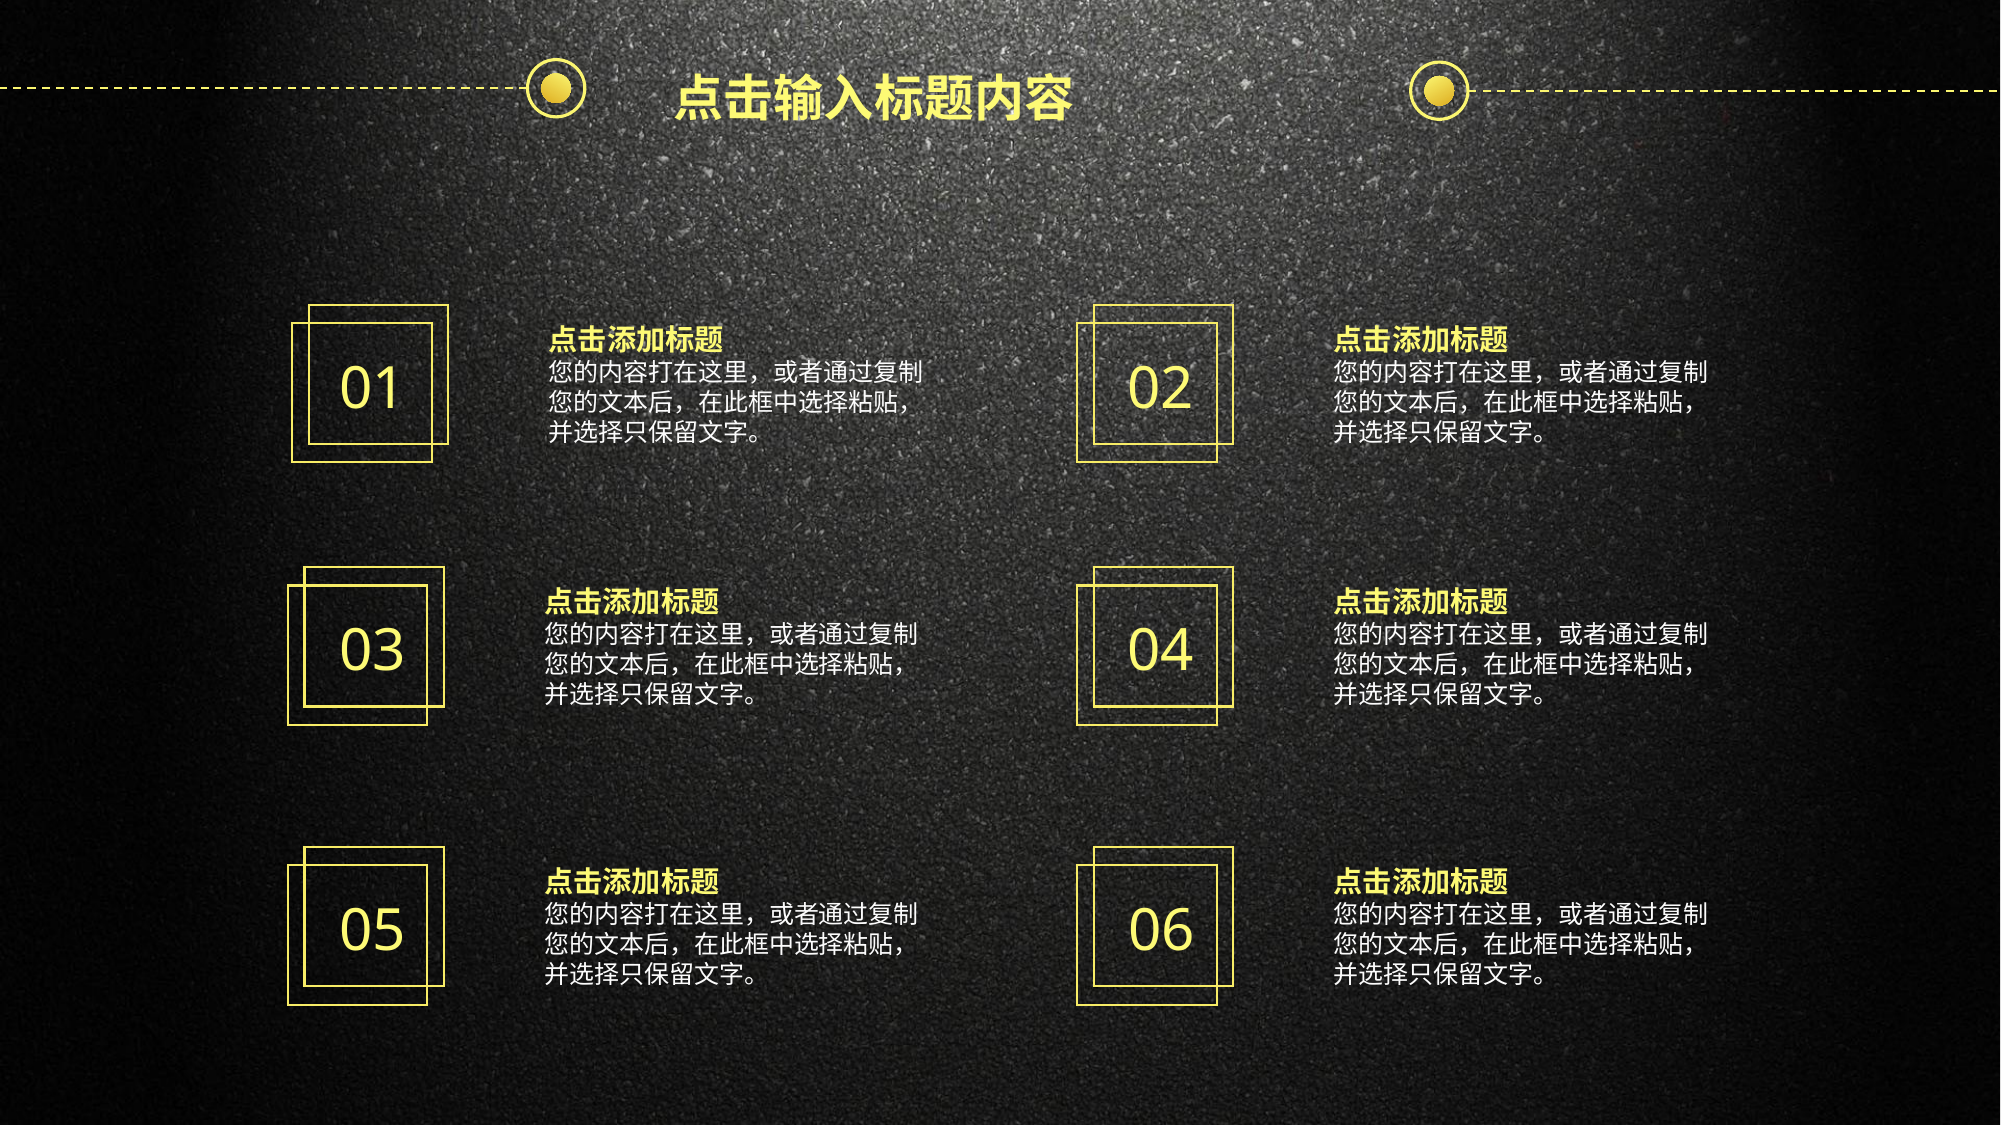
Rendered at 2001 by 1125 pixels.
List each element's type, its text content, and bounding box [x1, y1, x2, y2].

picture [0, 0, 2001, 1125]
text_box [1093, 304, 1234, 445]
text_box [1093, 846, 1234, 987]
text_box [308, 304, 449, 445]
text_box [1076, 584, 1218, 726]
text_box [1409, 61, 1470, 121]
text_box 05 [324, 884, 421, 970]
text_box 点击添加标题 您的内容打在这里，或者通过复制 您的文本后，在此框中选择粘贴， 并选择只保留文字。 [1318, 856, 1724, 1066]
text_box 点击添加标题 您的内容打在这里，或者通过复制 您的文本后，在此框中选择粘贴， 并选择只保留文字。 [529, 576, 935, 786]
text_box 04 [1112, 604, 1209, 690]
text_box 01 [324, 342, 421, 428]
text_box [526, 58, 586, 118]
text_box [1076, 322, 1218, 463]
text_box [287, 584, 428, 726]
text_box 点击添加标题 您的内容打在这里，或者通过复制 您的文本后，在此框中选择粘贴， 并选择只保留文字。 [533, 313, 939, 524]
text_box 点击添加标题 您的内容打在这里，或者通过复制 您的文本后，在此框中选择粘贴， 并选择只保留文字。 [529, 856, 935, 1066]
text_box [540, 72, 572, 105]
text_box [1093, 566, 1234, 708]
text_box 点击添加标题 您的内容打在这里，或者通过复制 您的文本后，在此框中选择粘贴， 并选择只保留文字。 [1318, 313, 1724, 524]
text_box 02 [1112, 342, 1209, 428]
text_box 06 [1114, 884, 1210, 970]
text_box [287, 864, 428, 1006]
text_box [1423, 74, 1456, 107]
text_box [303, 846, 445, 987]
text_box [1076, 864, 1218, 1006]
text_box 03 [324, 604, 421, 690]
text_box 点击输入标题内容 [612, 42, 1089, 138]
text_box [303, 566, 445, 708]
text_box [291, 322, 433, 463]
text_box 点击添加标题 您的内容打在这里，或者通过复制 您的文本后，在此框中选择粘贴， 并选择只保留文字。 [1318, 576, 1724, 786]
